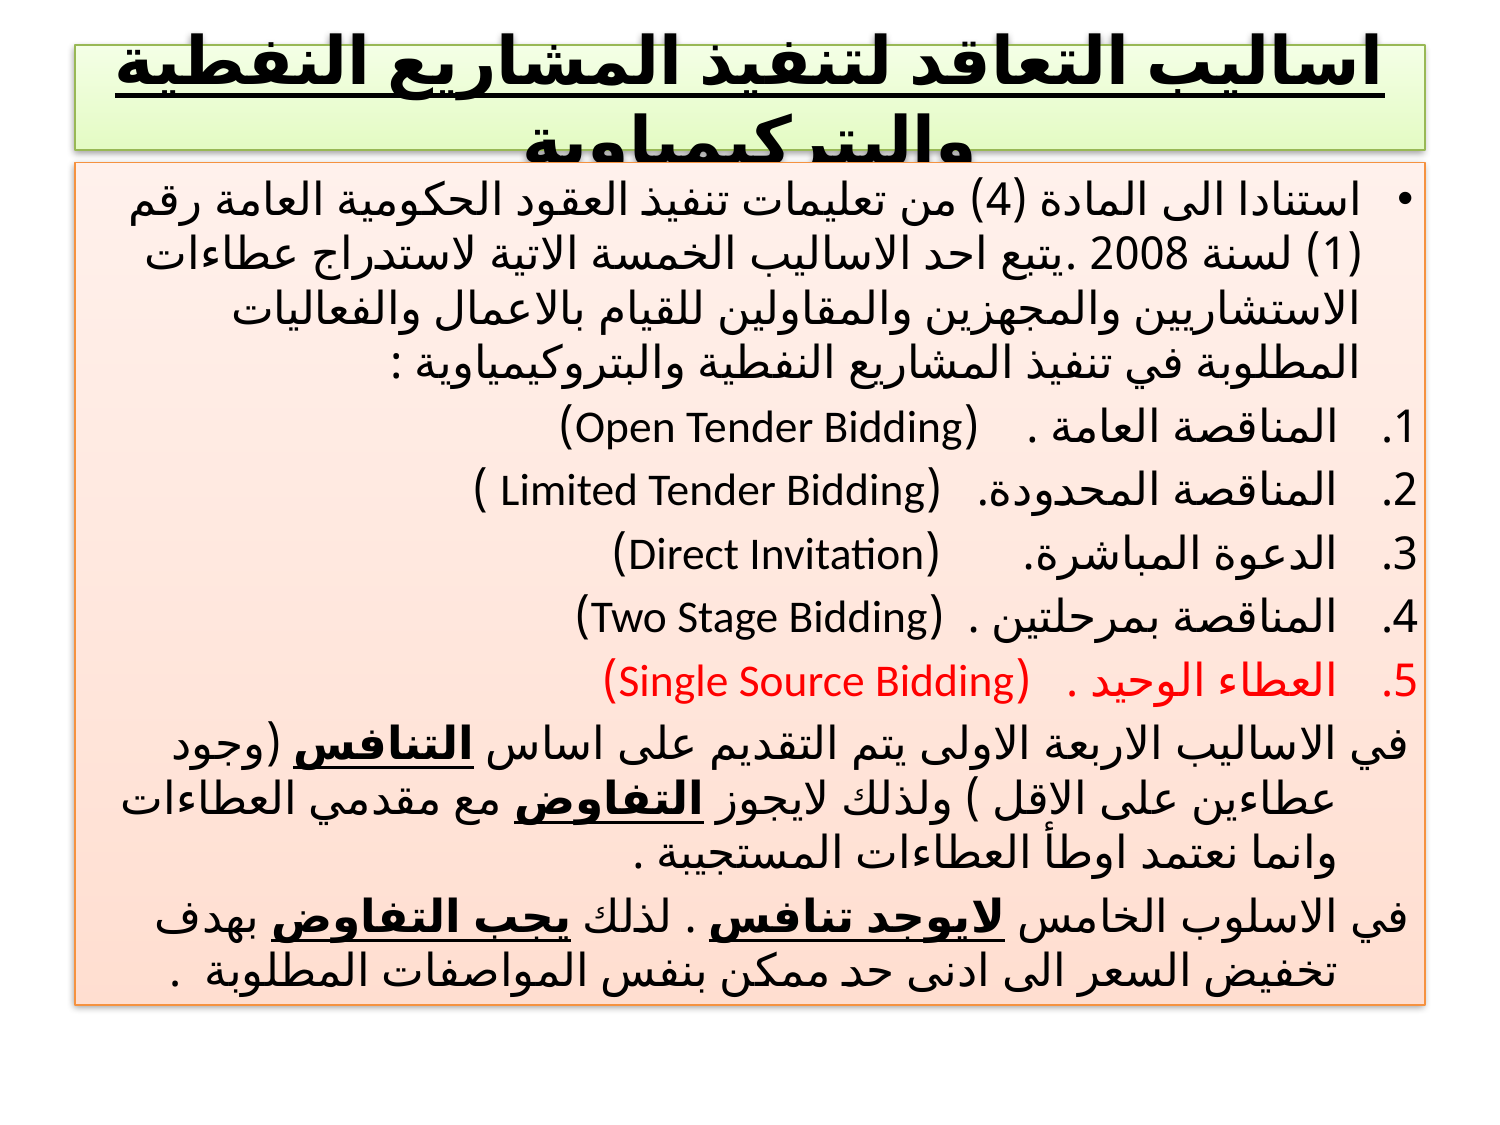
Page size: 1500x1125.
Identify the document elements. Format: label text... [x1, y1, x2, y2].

title اساليب التعاقد لتنفيذ المشاريع النفطية والبتركيمياوية [74, 44, 1426, 151]
list استنادا الى المادة (4) من تعليمات تنفيذ العقود الحكومية العامة رقم (1) لسنة 2008 .يتبع احد الاساليب الخمسة الاتية لاستدراج عطاءات الاستشاريين والمجهزين والمقاولين للقيام بالاعمال والفعاليات المطلوبة في تنفيذ المشاريع النفطية والبتروكيمياوية : المناقصة العامة . (Open Tender Bidding) المناقصة المحدودة. (Limited Tender Bidding ) الدعوة المباشرة. (Direct Invitation) المناقصة بمرحلتين . (Two Stage Bidding) العطاء الوحيد . (Single Source Bidding) في الاساليب الاربعة الاولى يتم التقديم على اساس التنافس (وجود عطاءين على الاقل ) ولذلك لايجوز التفاوض مع مقدمي العطاءات وانما نعتمد اوطأ العطاءات المستجيبة . في الاسلوب الخامس لايوجد تنافس . لذلك يجب التفاوض بهدف تخفيض السعر الى ادنى حد ممكن بنفس المواصفات المطلوبة . [74, 162, 1426, 1006]
